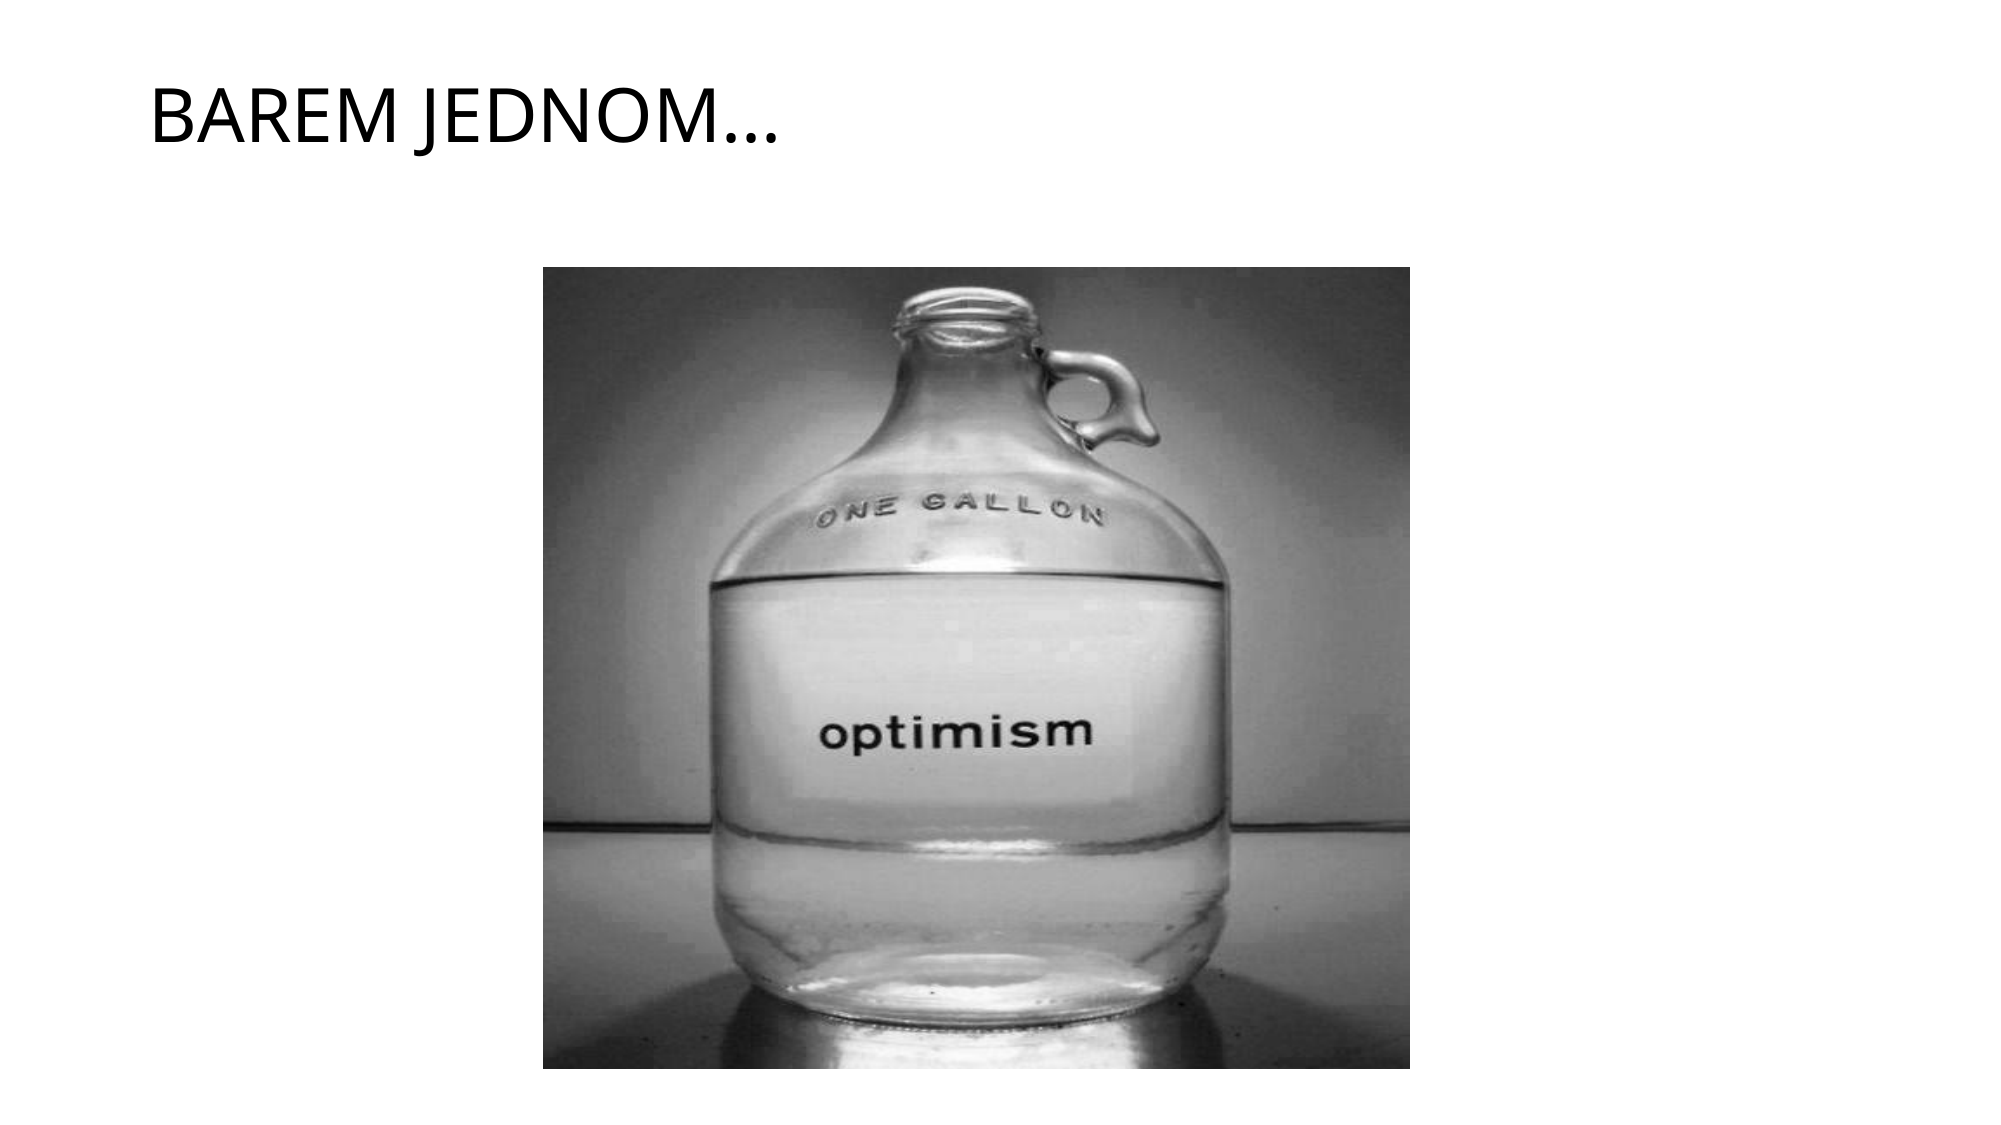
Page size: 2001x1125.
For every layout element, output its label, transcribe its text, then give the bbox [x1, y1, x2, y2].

title BAREM JEDNOM... [133, 37, 1917, 200]
picture [543, 267, 1410, 1069]
